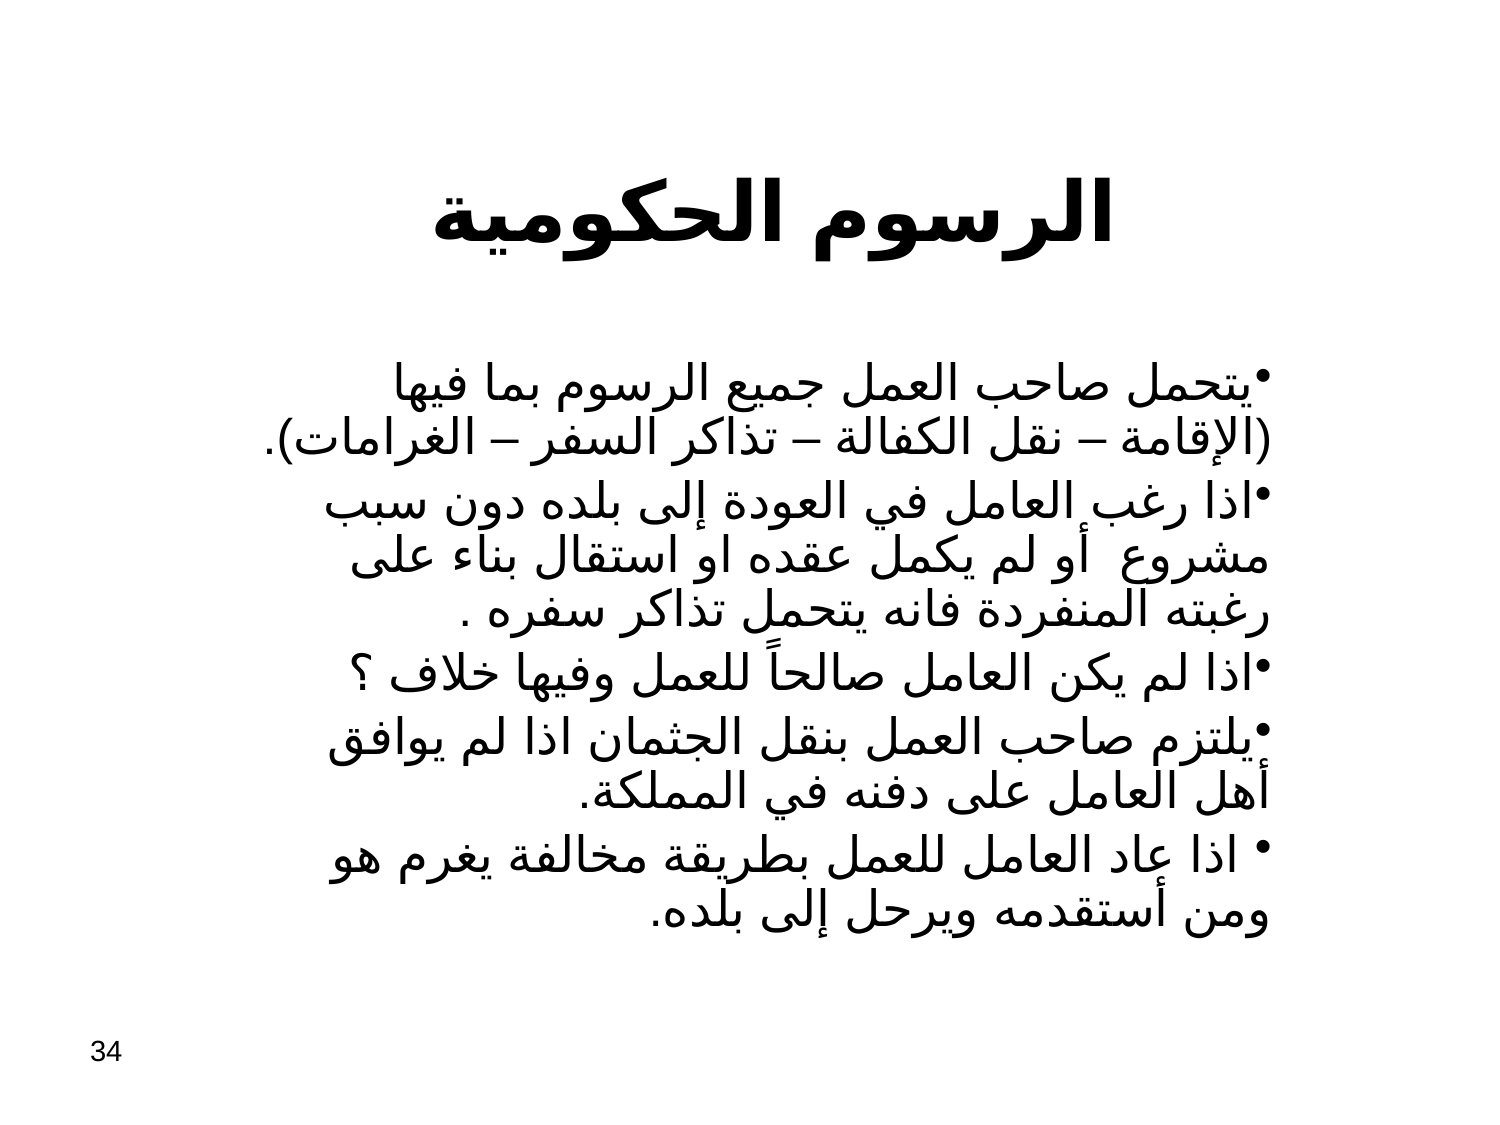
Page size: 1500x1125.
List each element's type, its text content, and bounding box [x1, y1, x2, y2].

slide_number 34 [74, 1024, 426, 1103]
subtitle يتحمل صاحب العمل جميع الرسوم بما فيها (الإقامة – نقل الكفالة – تذاكر السفر – الغرامات). اذا رغب العامل في العودة إلى بلده دون سبب مشروع أو لم يكمل عقده او استقال بناء على رغبته المنفردة فانه يتحمل تذاكر سفره . اذا لم يكن العامل صالحاً للعمل وفيها خلاف ؟ يلتزم صاحب العمل بنقل الجثمان اذا لم يوافق أهل العامل على دفنه في المملكة. اذا عاد العامل للعمل بطريقة مخالفة يغرم هو ومن أستقدمه ويرحل إلى بلده. [237, 349, 1288, 951]
title الرسوم الحكومية [124, 87, 1401, 329]
